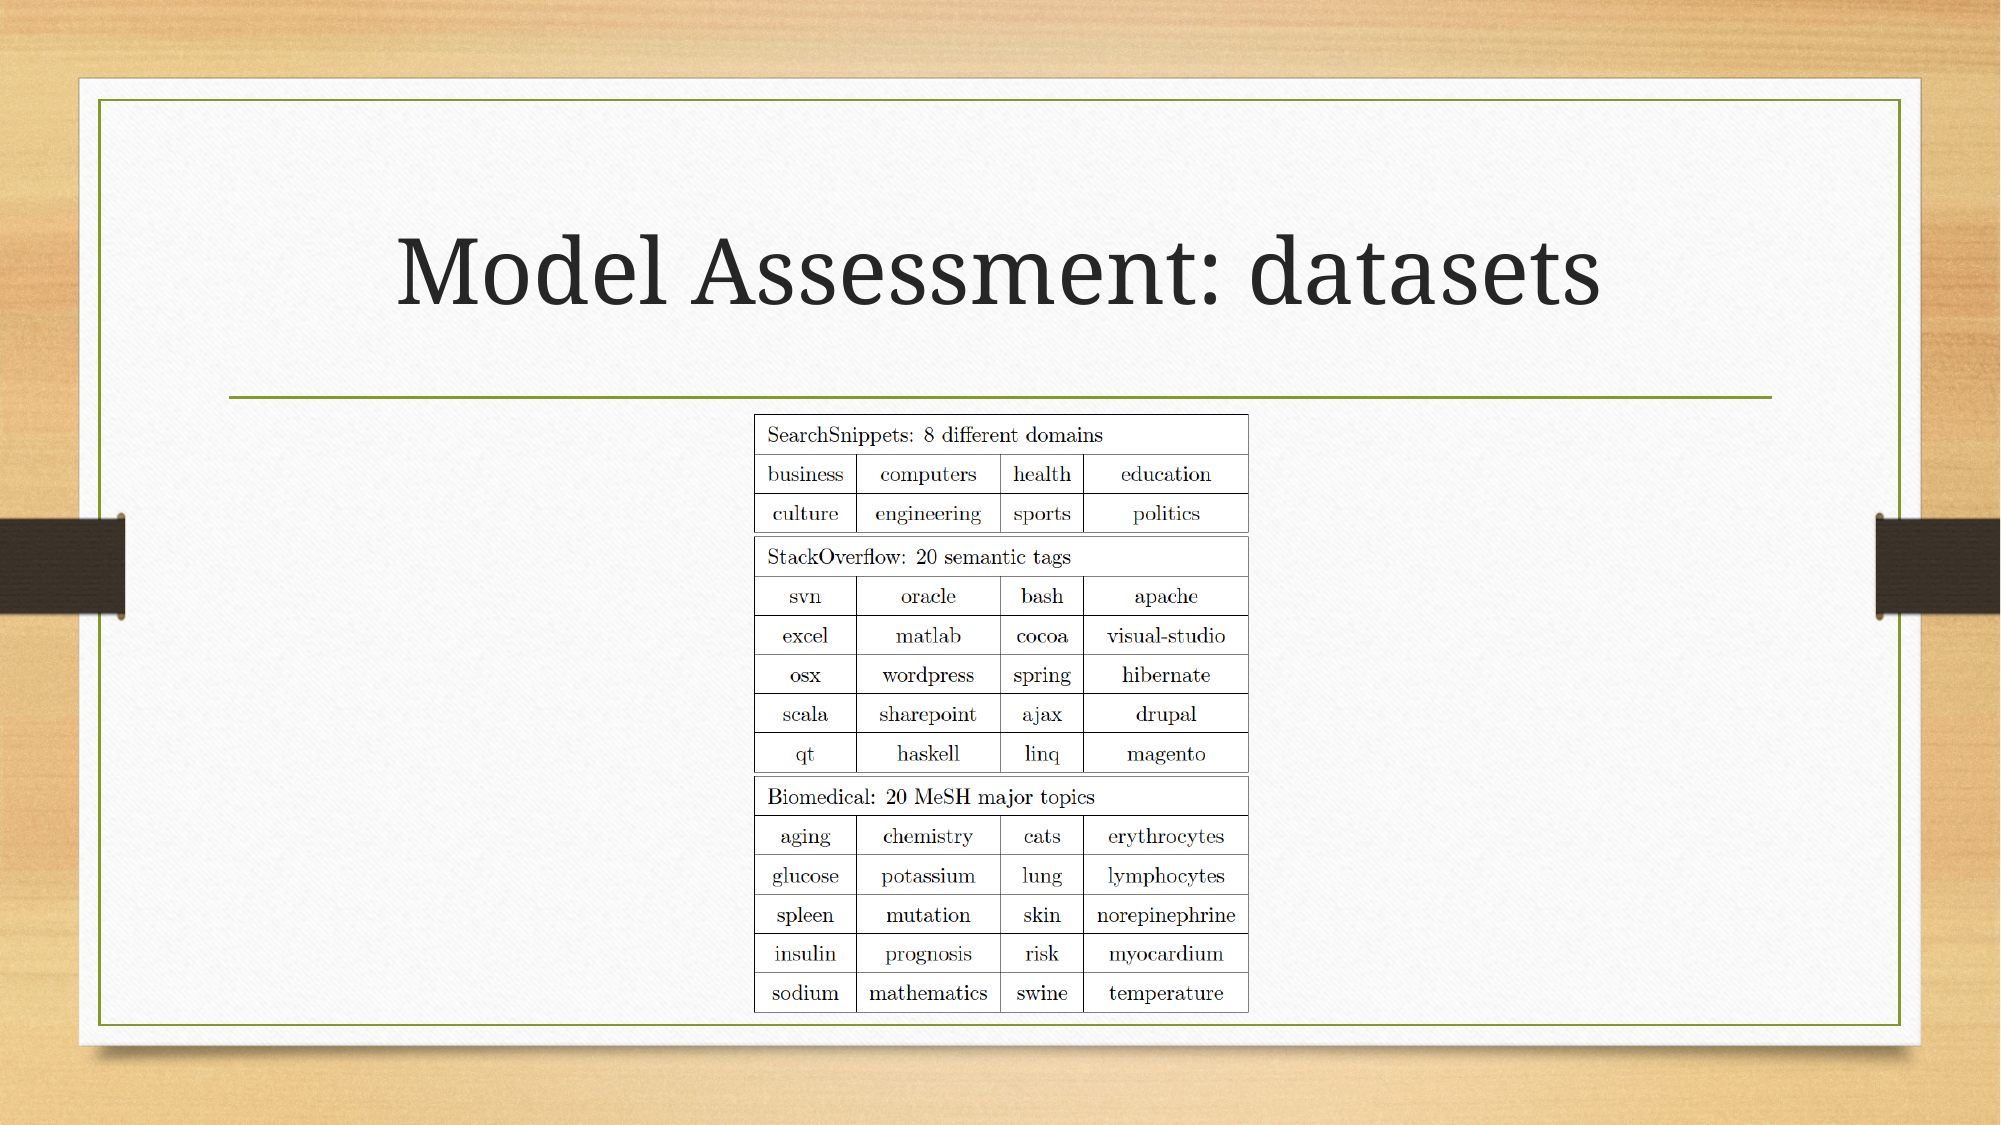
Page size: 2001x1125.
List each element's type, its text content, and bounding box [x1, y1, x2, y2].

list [752, 414, 1249, 1013]
title Model Assessment: datasets [212, 161, 1788, 375]
picture [0, 0, 2001, 1125]
